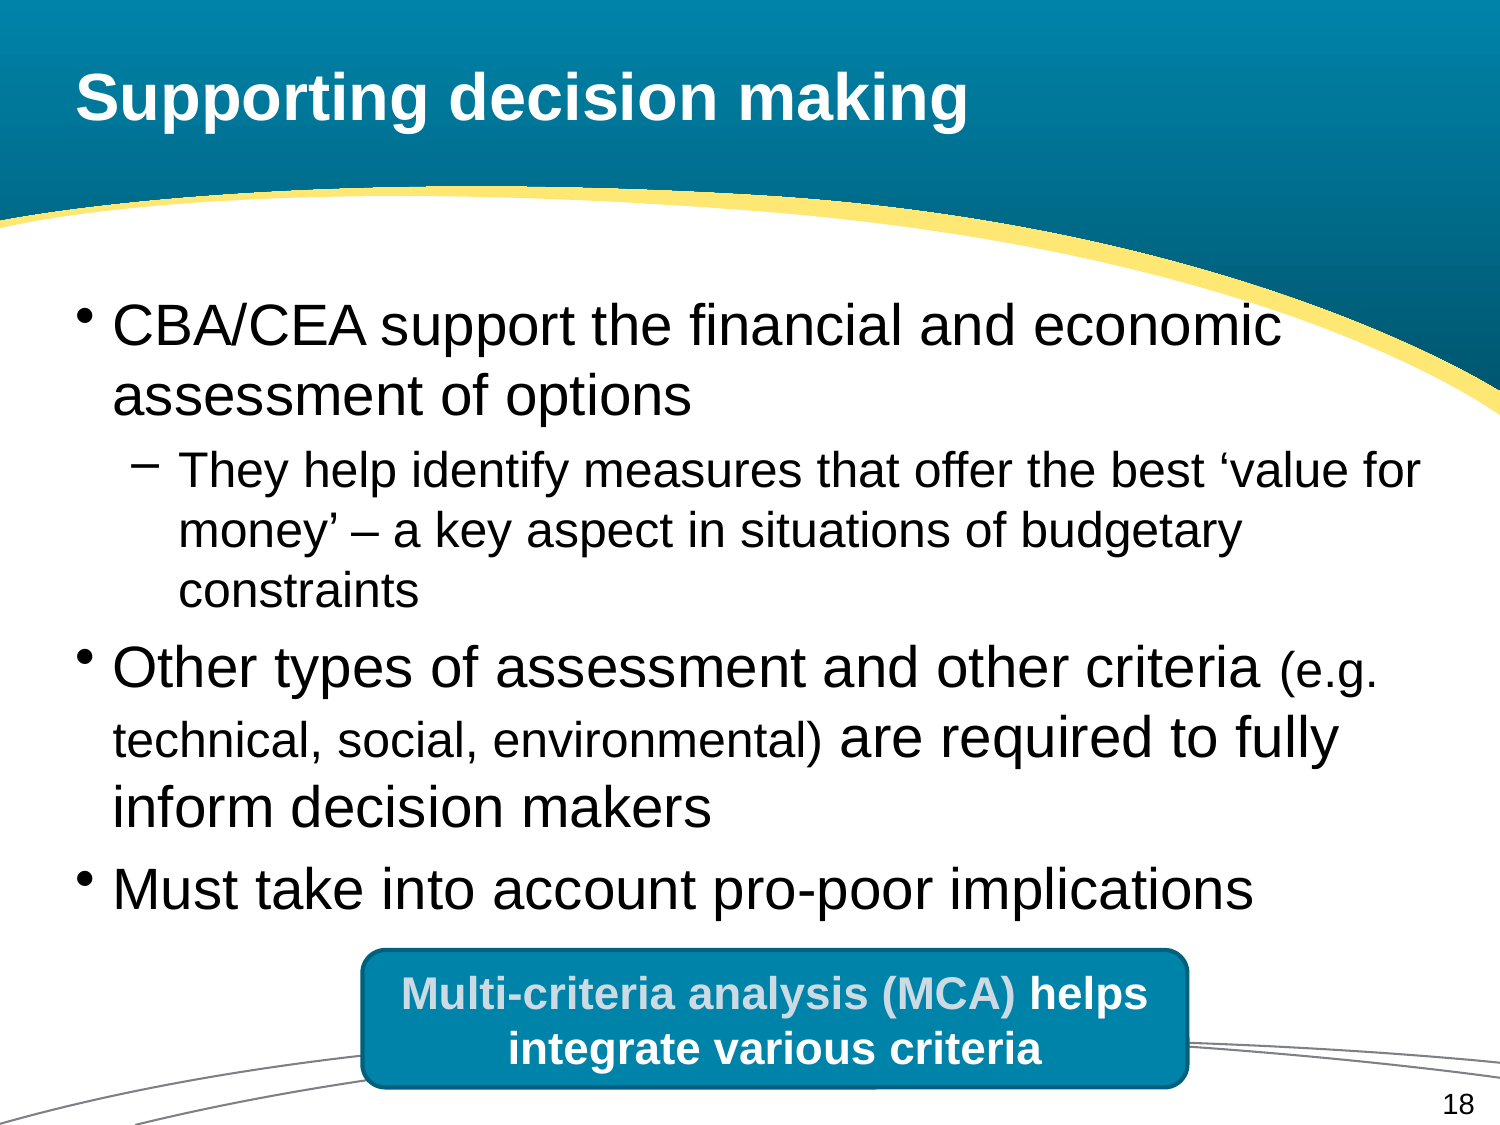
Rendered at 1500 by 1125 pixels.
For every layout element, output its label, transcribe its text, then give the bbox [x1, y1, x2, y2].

text_box Multi-criteria analysis (MCA) helps integrate various criteria [360, 947, 1190, 1090]
list CBA/CEA support the financial and economic assessment of options They help identify measures that offer the best ‘value for money’ – a key aspect in situations of budgetary constraints Other types of assessment and other criteria (e.g. technical, social, environmental) are required to fully inform decision makers Must take into account pro-poor implications [74, 287, 1476, 1076]
slide_number 18 [1124, 1084, 1476, 1113]
title Supporting decision making [74, 0, 1476, 188]
